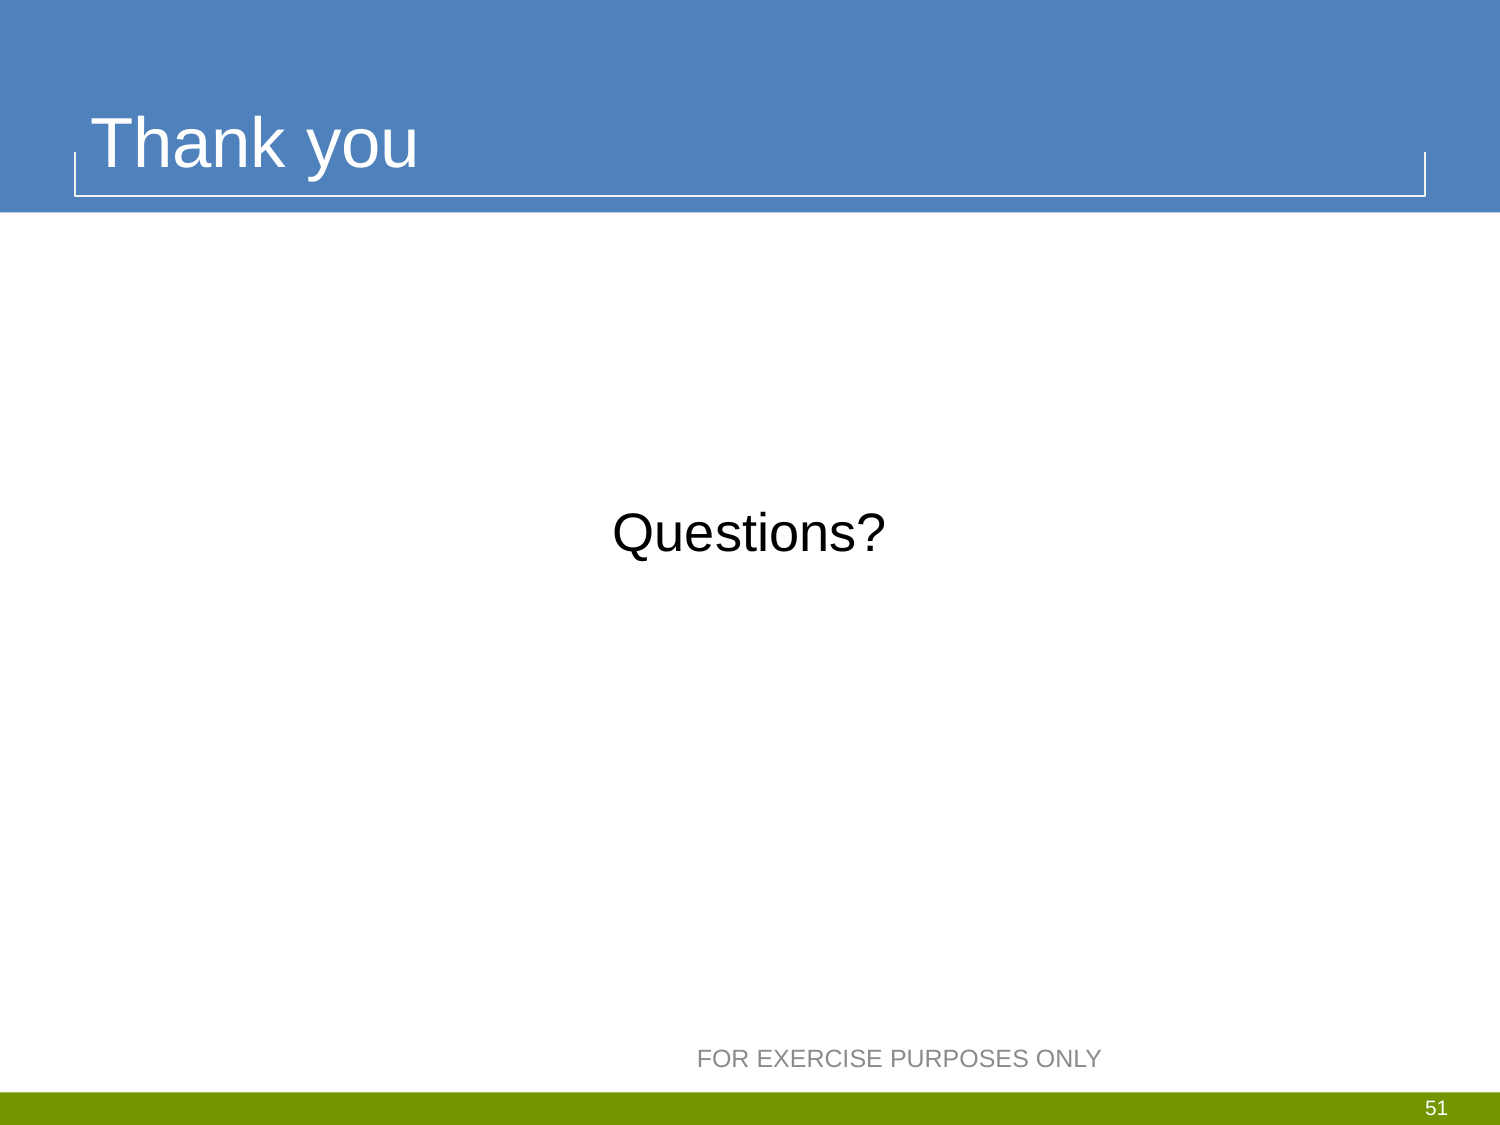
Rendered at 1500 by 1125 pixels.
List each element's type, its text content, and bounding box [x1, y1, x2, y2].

title Thank you [74, 44, 1426, 233]
footer FOR EXERCISE PURPOSES ONLY [512, 1042, 1288, 1103]
list Questions? [74, 262, 1426, 1006]
